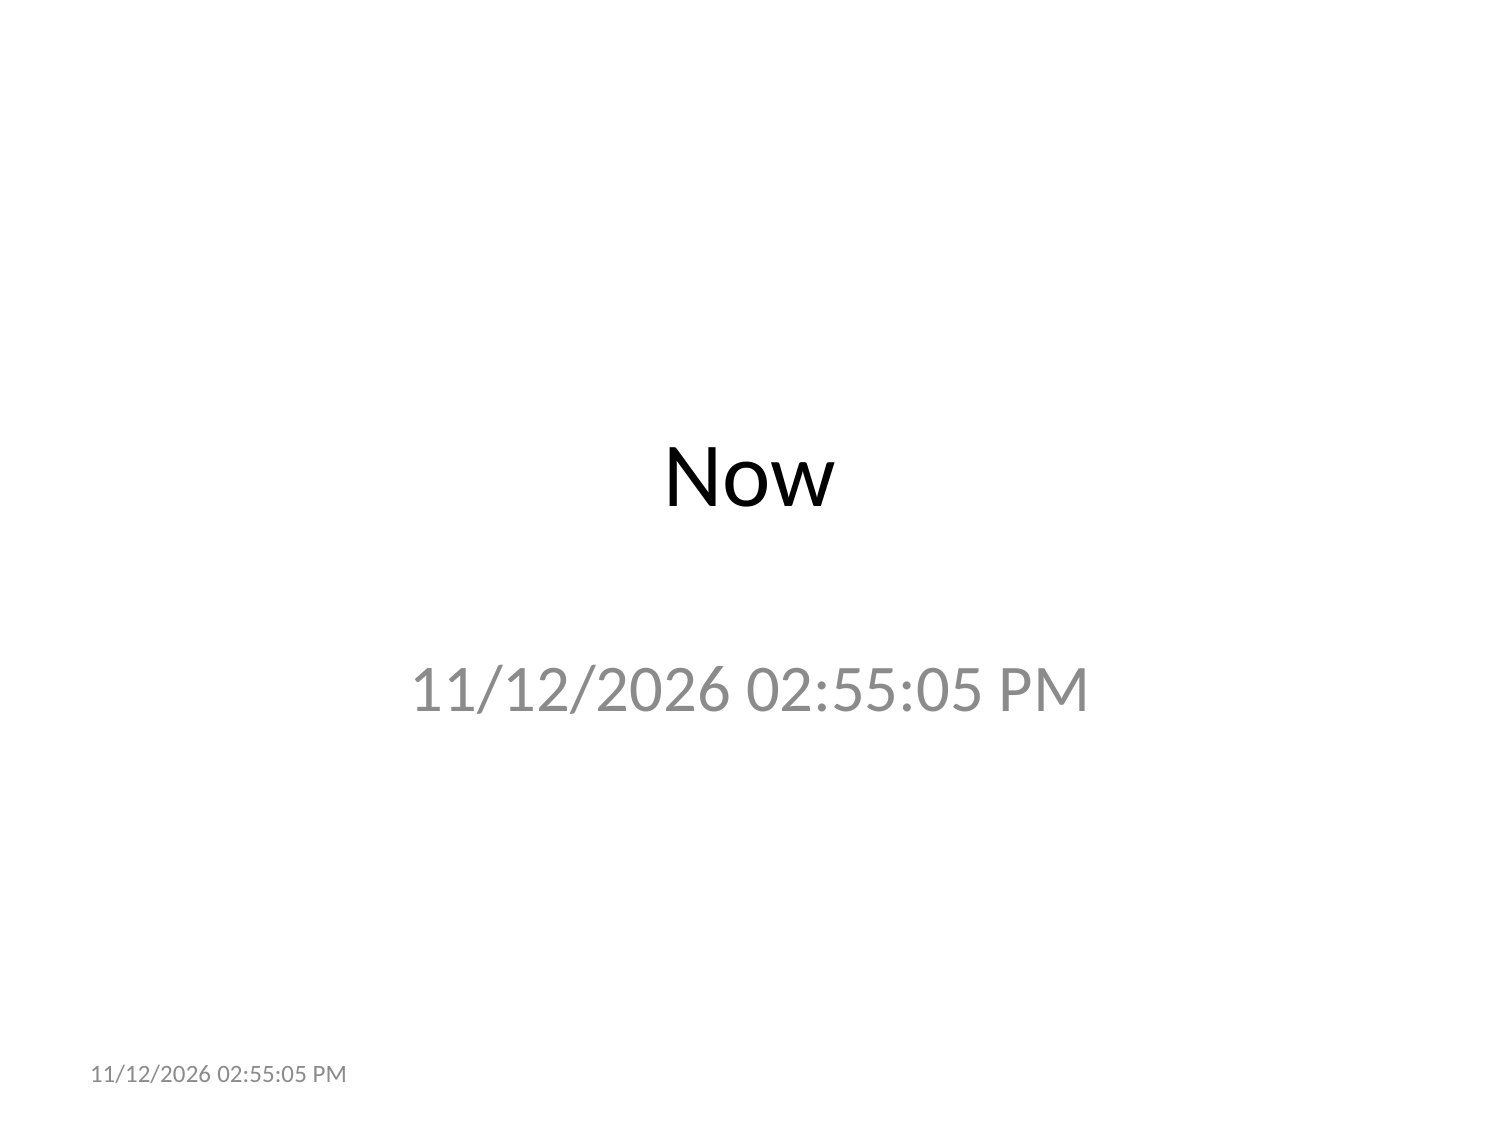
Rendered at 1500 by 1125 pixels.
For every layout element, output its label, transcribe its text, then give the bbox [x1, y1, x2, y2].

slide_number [75, 1042, 425, 1103]
title Now [112, 349, 1388, 591]
subtitle 2011-12-19 10:20:04 AM [225, 637, 1275, 925]
